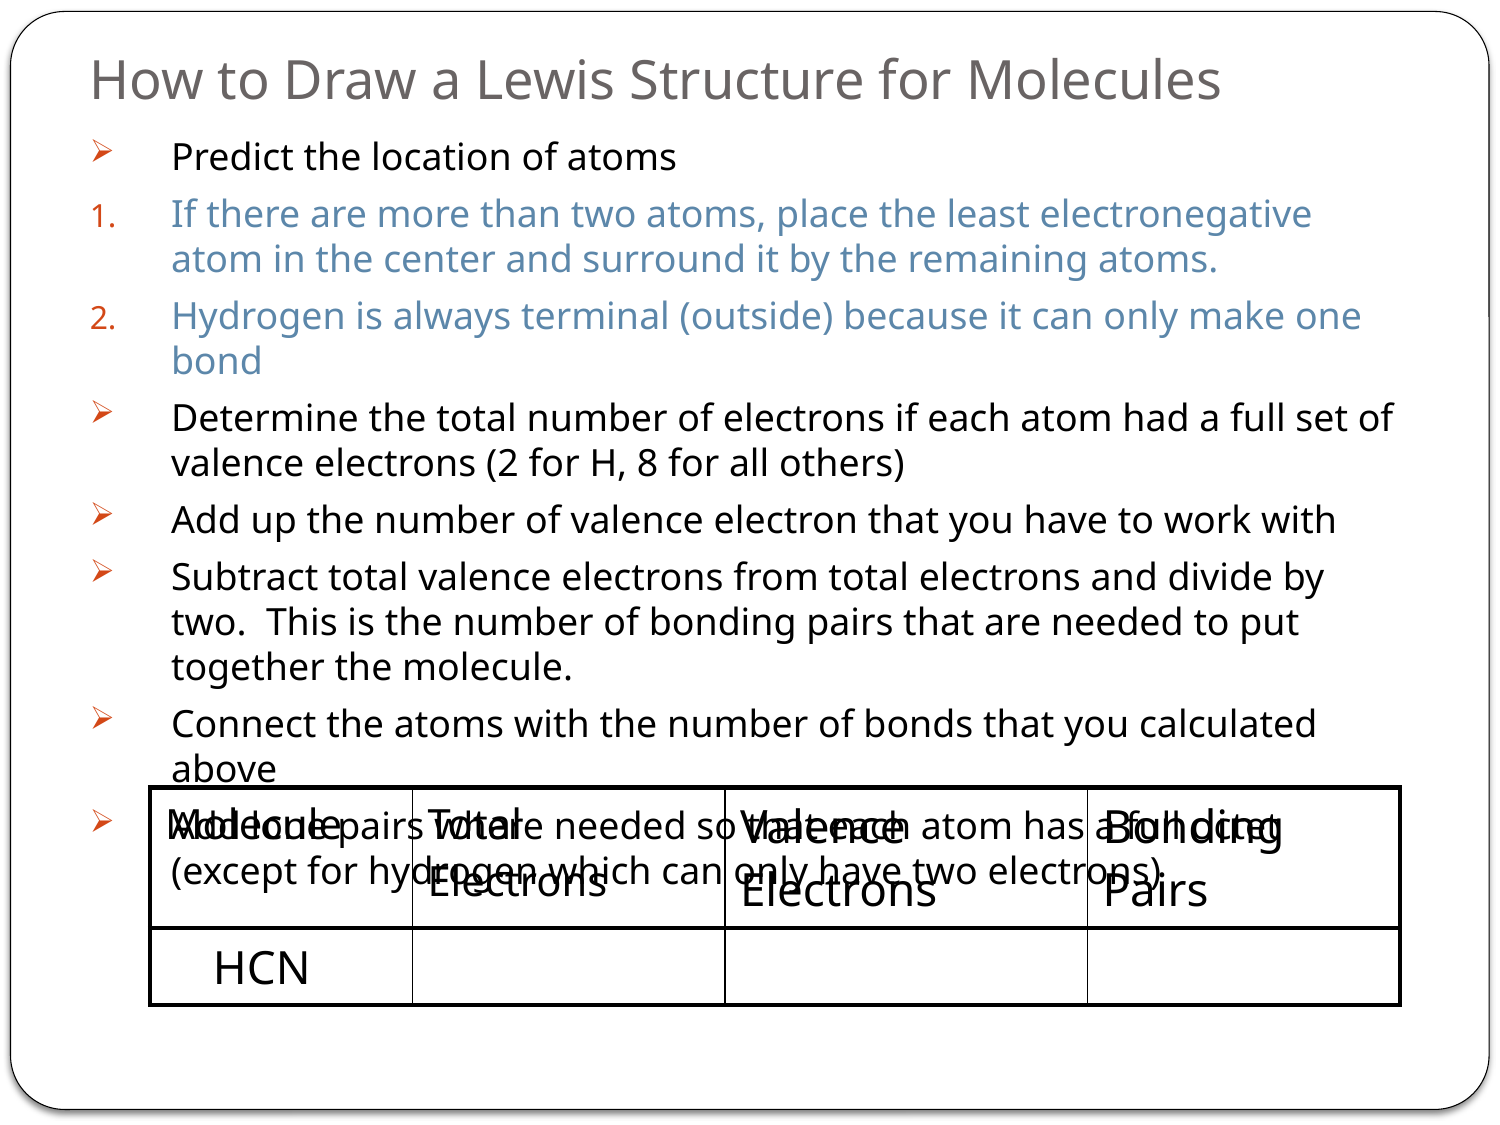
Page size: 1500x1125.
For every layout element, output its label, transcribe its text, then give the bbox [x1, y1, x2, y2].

table_header Molecule [152, 790, 412, 926]
title How to Draw a Lewis Structure for Molecules [75, 37, 1425, 125]
table_cell HCN [152, 930, 412, 1003]
table_cell [1088, 930, 1398, 1003]
table_cell [413, 930, 724, 1003]
table_cell [726, 930, 1087, 1003]
table_header Valence Electrons [726, 790, 1087, 926]
list Predict the location of atoms If there are more than two atoms, place the least electronegative atom in the center and surround it by the remaining atoms. Hydrogen is always terminal (outside) because it can only make one bond Determine the total number of electrons if each atom had a full set of valence electrons (2 for H, 8 for all others) Add up the number of valence electron that you have to work with Subtract total valence electrons from total electrons and divide by two. This is the number of bonding pairs that are needed to put together the molecule. Connect the atoms with the number of bonds that you calculated above Add lone pairs where needed so that each atom has a full octet (except for hydrogen which can only have two electrons) [75, 125, 1413, 800]
table_header Bonding Pairs [1088, 790, 1398, 926]
table_header Total Electrons [413, 790, 724, 926]
